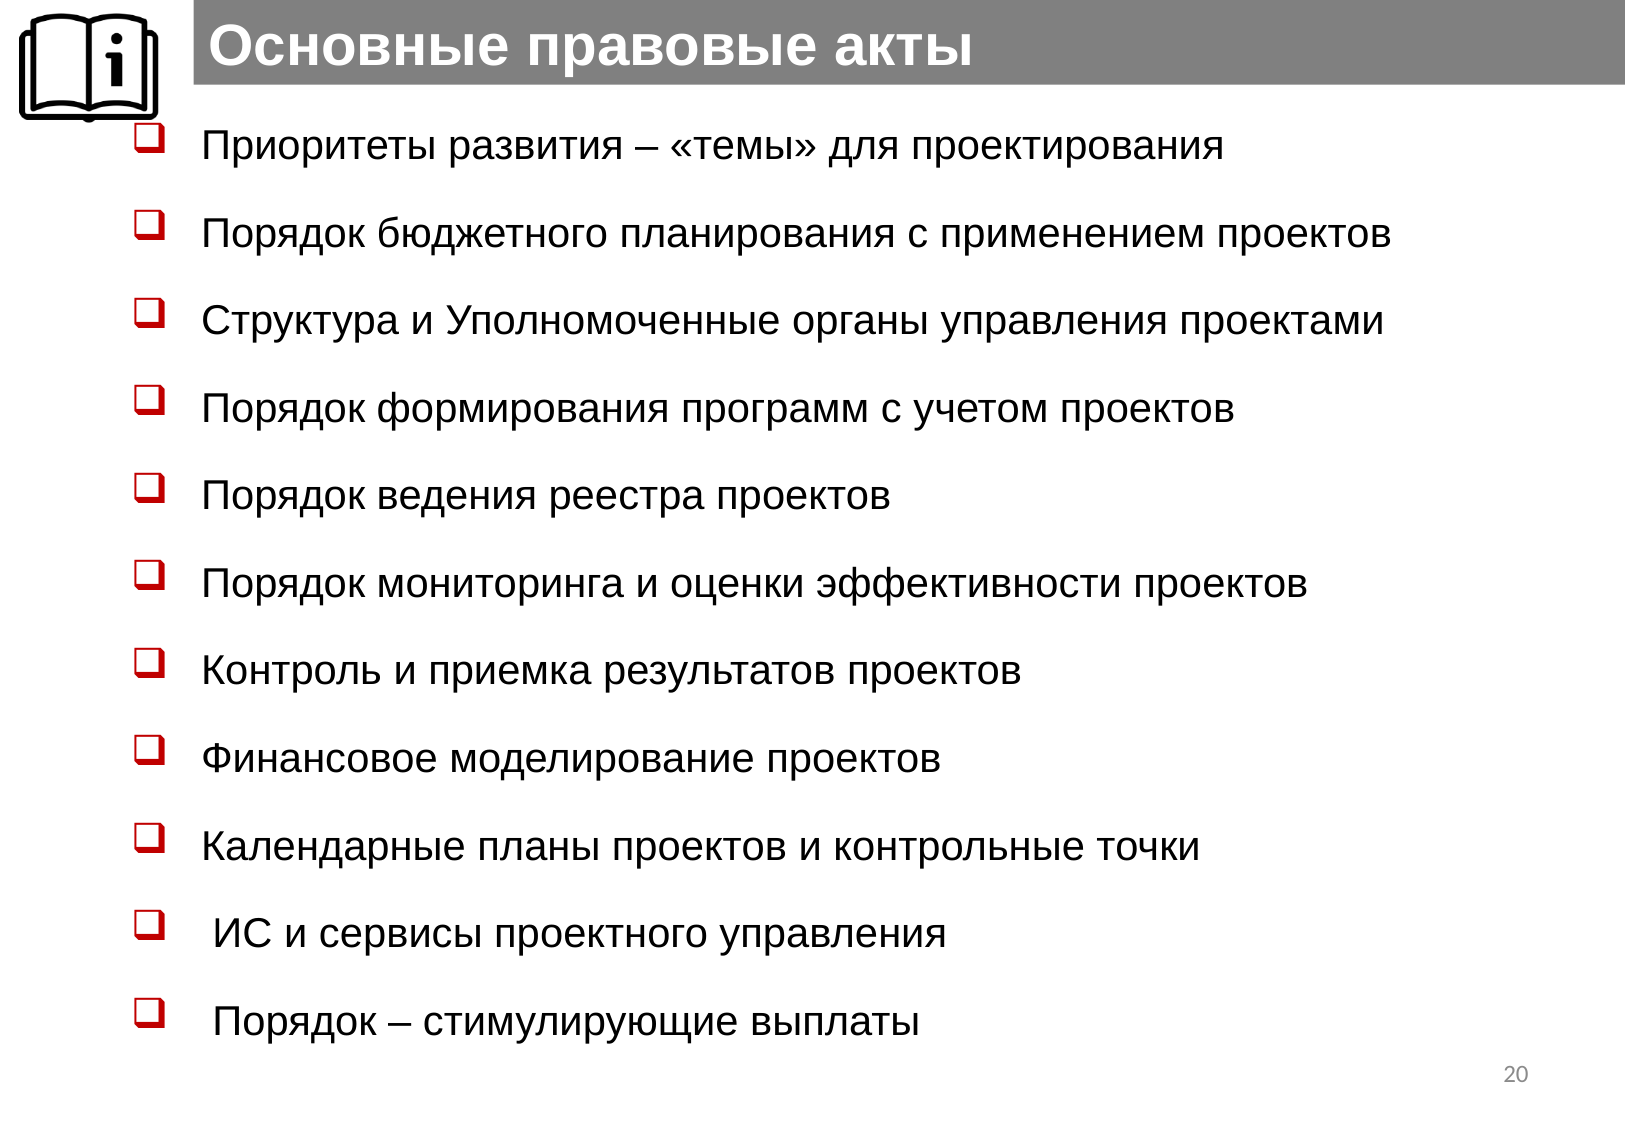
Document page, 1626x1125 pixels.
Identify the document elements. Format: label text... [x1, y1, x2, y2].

slide_number 20 [1164, 1051, 1544, 1103]
text_box Основные правовые акты [193, 0, 1625, 85]
picture [19, 0, 160, 140]
text_box Приоритеты развития – «темы» для проектирования Порядок бюджетного планирования с применением проектов Структура и Уполномоченные органы управления проектами Порядок формирования программ с учетом проектов Порядок ведения реестра проектов Порядок мониторинга и оценки эффективности проектов Контроль и приемка результатов проектов Финансовое моделирование проектов Календарные планы проектов и контрольные точки ИС и сервисы проектного управления Порядок – стимулирующие выплаты [116, 85, 1617, 1051]
